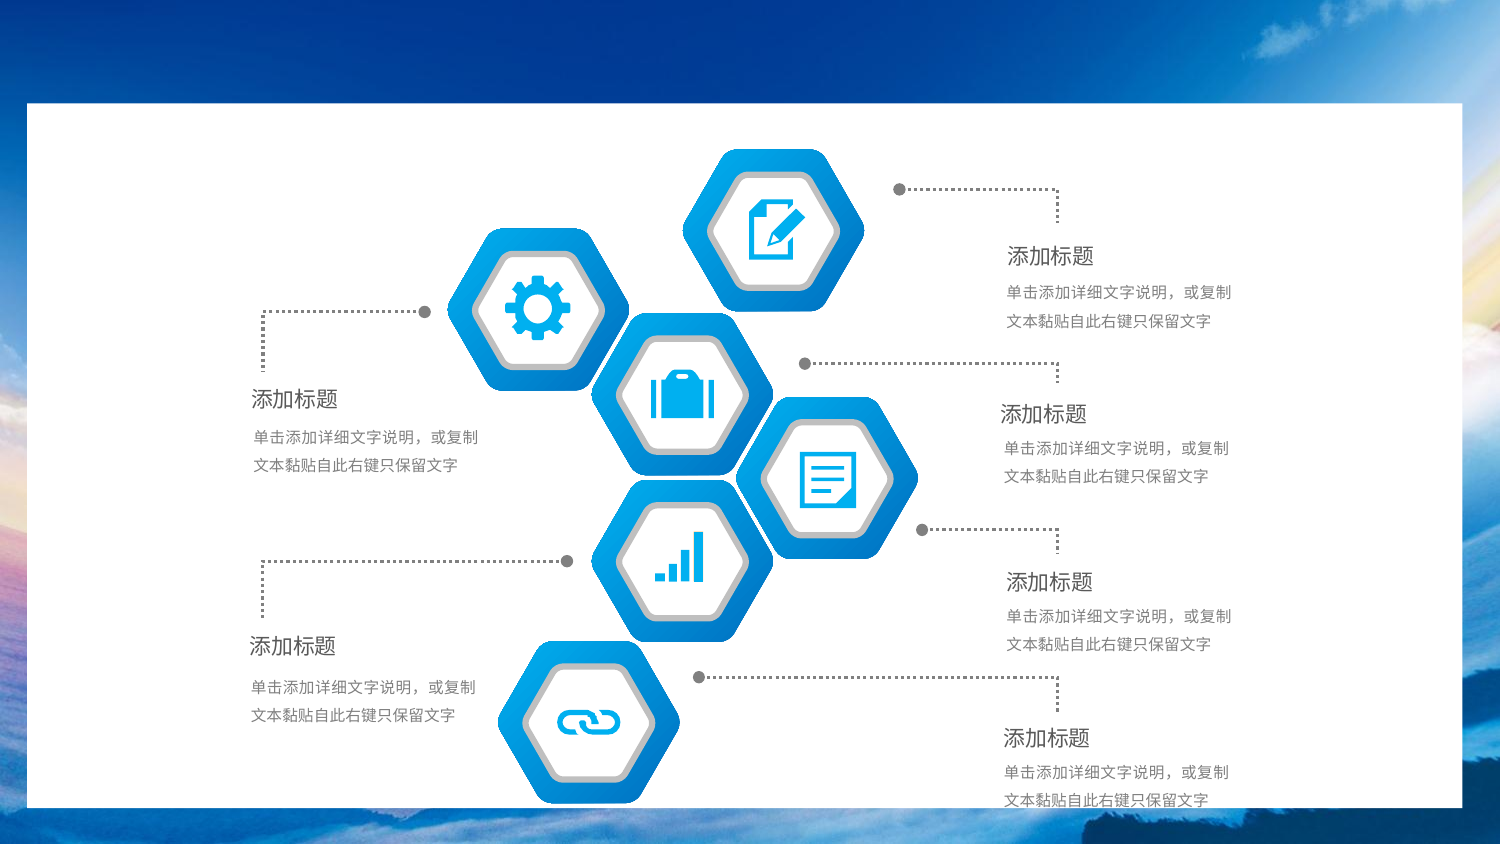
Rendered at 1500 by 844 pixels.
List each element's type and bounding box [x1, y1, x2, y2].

text_box [236, 378, 493, 484]
picture [0, 0, 1500, 844]
text_box [591, 313, 773, 476]
text_box [262, 554, 574, 622]
text_box [262, 305, 431, 373]
text_box [234, 625, 491, 733]
text_box [893, 183, 1058, 224]
text_box [498, 641, 680, 804]
text_box [591, 480, 773, 642]
text_box [798, 357, 1058, 384]
text_box [985, 392, 1244, 494]
text_box [988, 717, 1244, 818]
text_box [692, 670, 1058, 714]
text_box [447, 228, 629, 391]
text_box [916, 523, 1058, 554]
text_box [991, 235, 1247, 339]
text_box [682, 149, 865, 312]
text_box [991, 561, 1247, 663]
text_box [736, 397, 918, 559]
